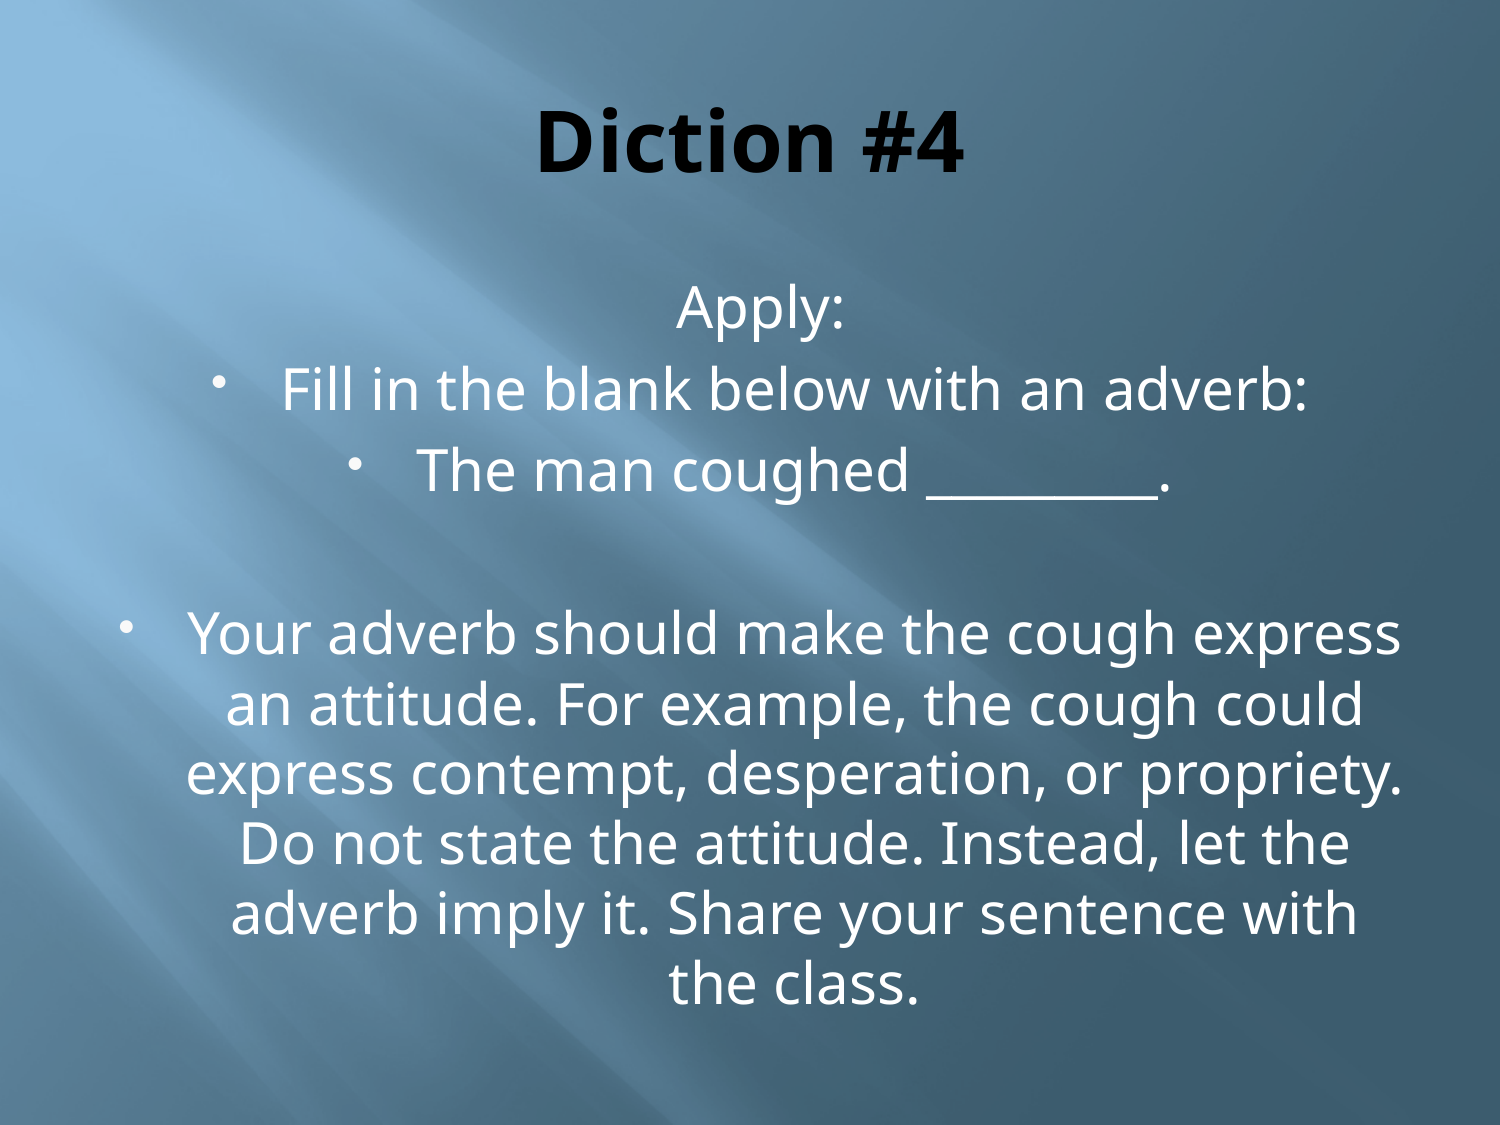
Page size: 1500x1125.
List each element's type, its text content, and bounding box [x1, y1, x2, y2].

list Apply: Fill in the blank below with an adverb: The man coughed _________. Your adverb should make the cough express an attitude. For example, the cough could express contempt, desperation, or propriety. Do not state the attitude. Instead, let the adverb imply it. Share your sentence with the class. [75, 262, 1425, 1035]
title Diction #4 [75, 45, 1425, 233]
